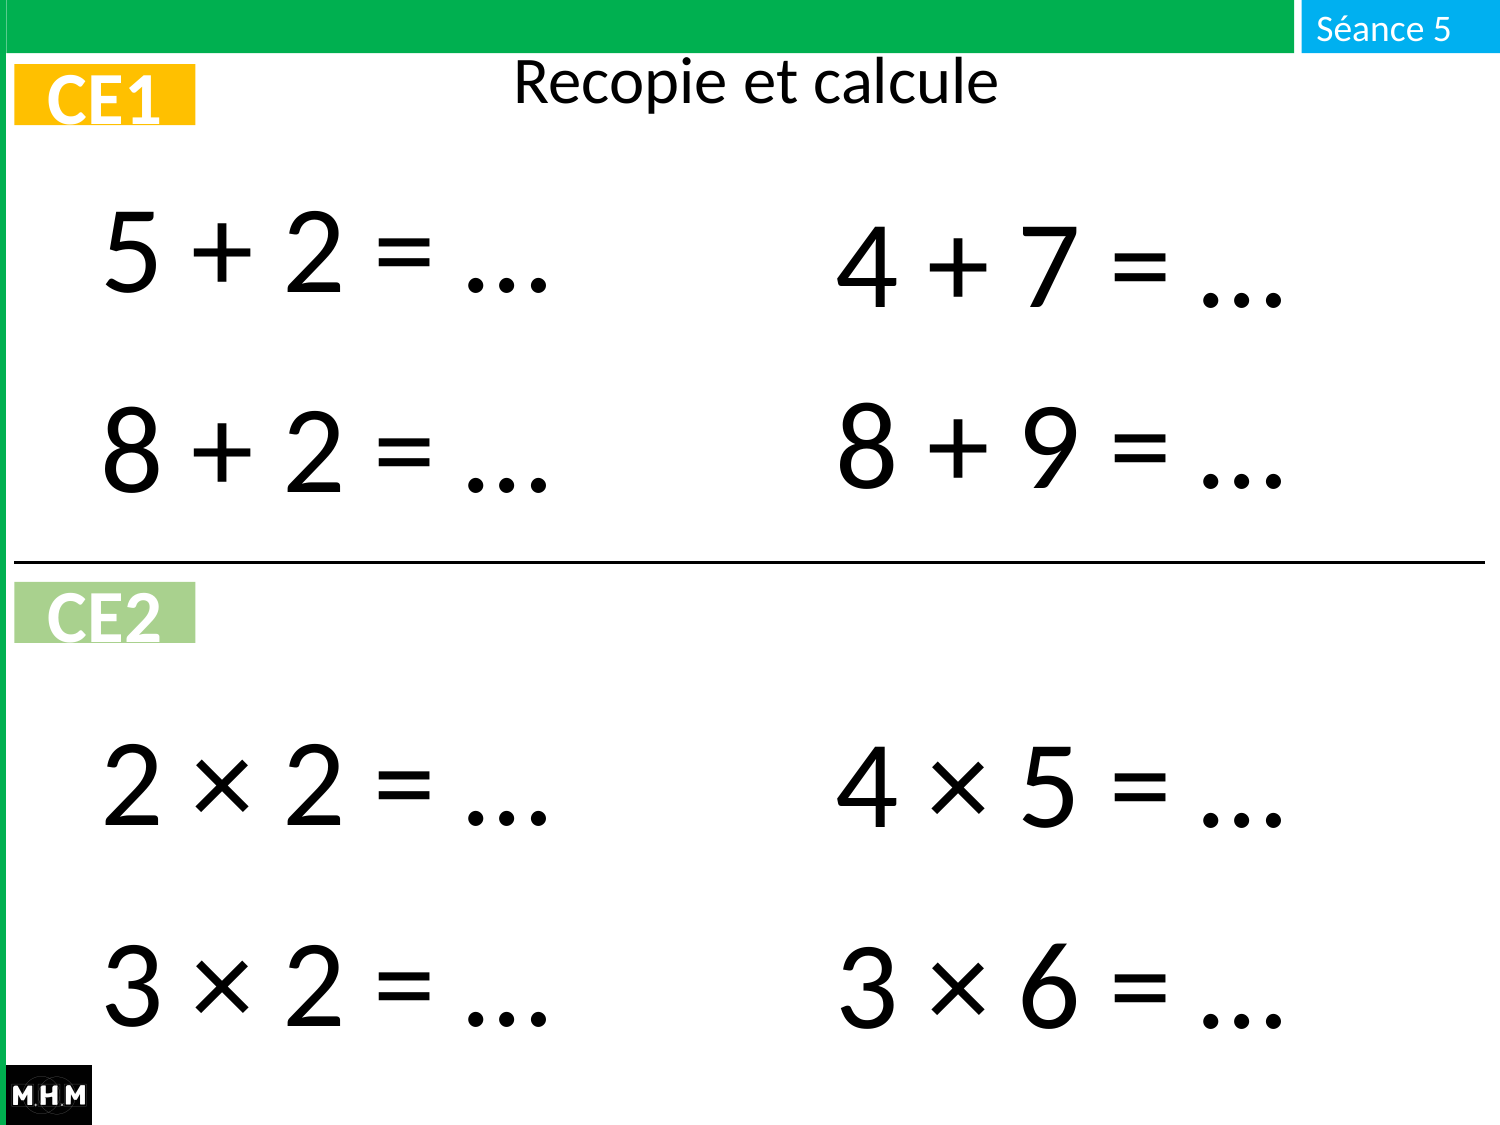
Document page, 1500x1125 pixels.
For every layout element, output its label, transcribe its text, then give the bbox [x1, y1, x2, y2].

text_box 5 + 2 = … [0, 160, 765, 325]
text_box 4 + 7 = … [650, 174, 1500, 340]
text_box CE1 [13, 63, 196, 126]
text_box CE2 [13, 581, 196, 644]
text_box 3 × 2 = … [0, 894, 765, 1059]
text_box 2 × 2 = … [0, 693, 765, 858]
text_box 3 × 6 = … [650, 896, 1500, 1062]
text_box 8 + 2 = … [0, 360, 765, 526]
picture [6, 1065, 92, 1125]
text_box Recopie et calcule [498, 29, 1252, 124]
text_box 4 × 5 = … [650, 695, 1500, 861]
text_box 8 + 9 = … [650, 355, 1500, 521]
